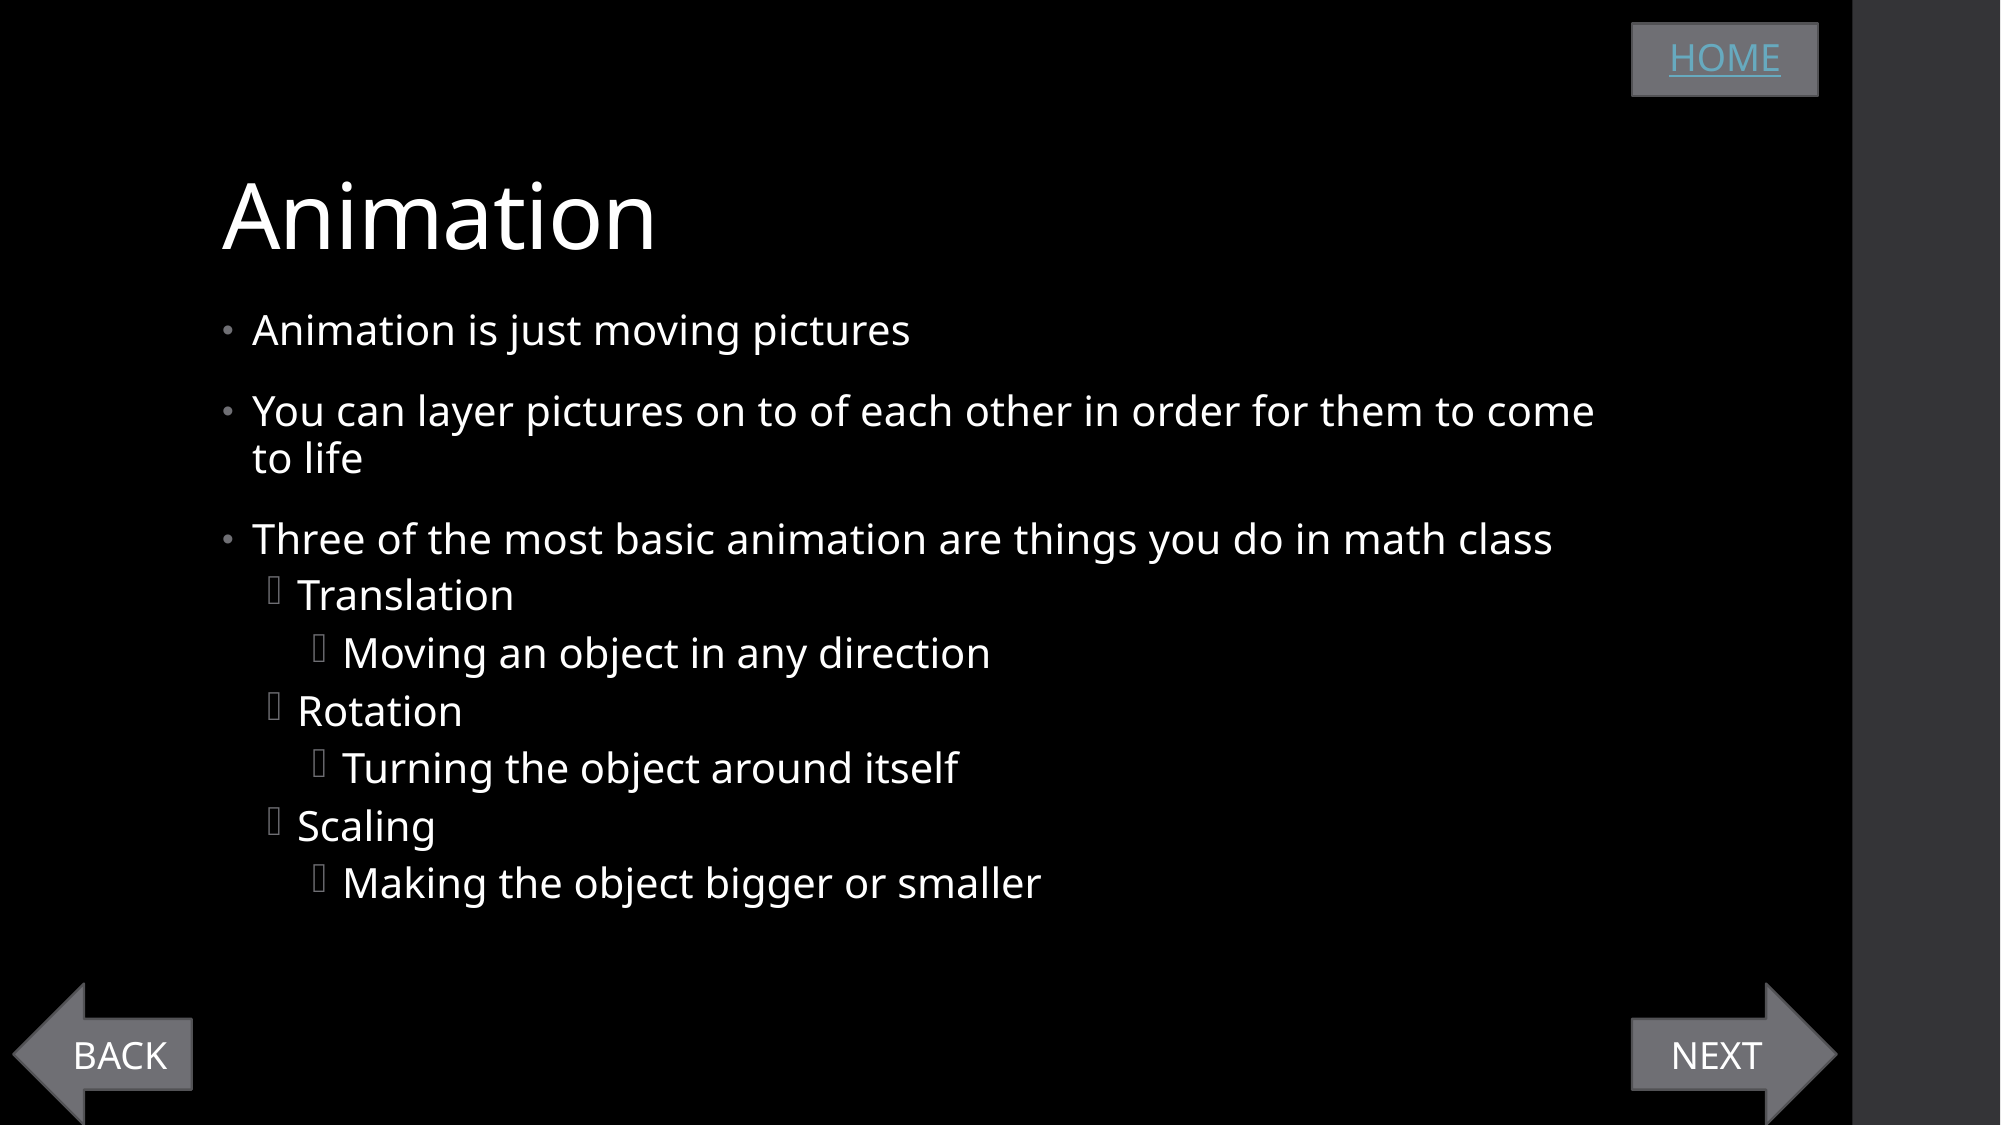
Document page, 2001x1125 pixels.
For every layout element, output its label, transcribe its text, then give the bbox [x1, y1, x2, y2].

text_box BACK [12, 982, 193, 1125]
list Animation is just moving pictures You can layer pictures on to of each other in order for them to come to life Three of the most basic animation are things you do in math class Translation Moving an object in any direction Rotation Turning the object around itself Scaling Making the object bigger or smaller [206, 299, 1617, 1014]
title Animation [206, 60, 1797, 278]
text_box NEXT [1630, 982, 1838, 1125]
text_box HOME [1631, 22, 1819, 97]
